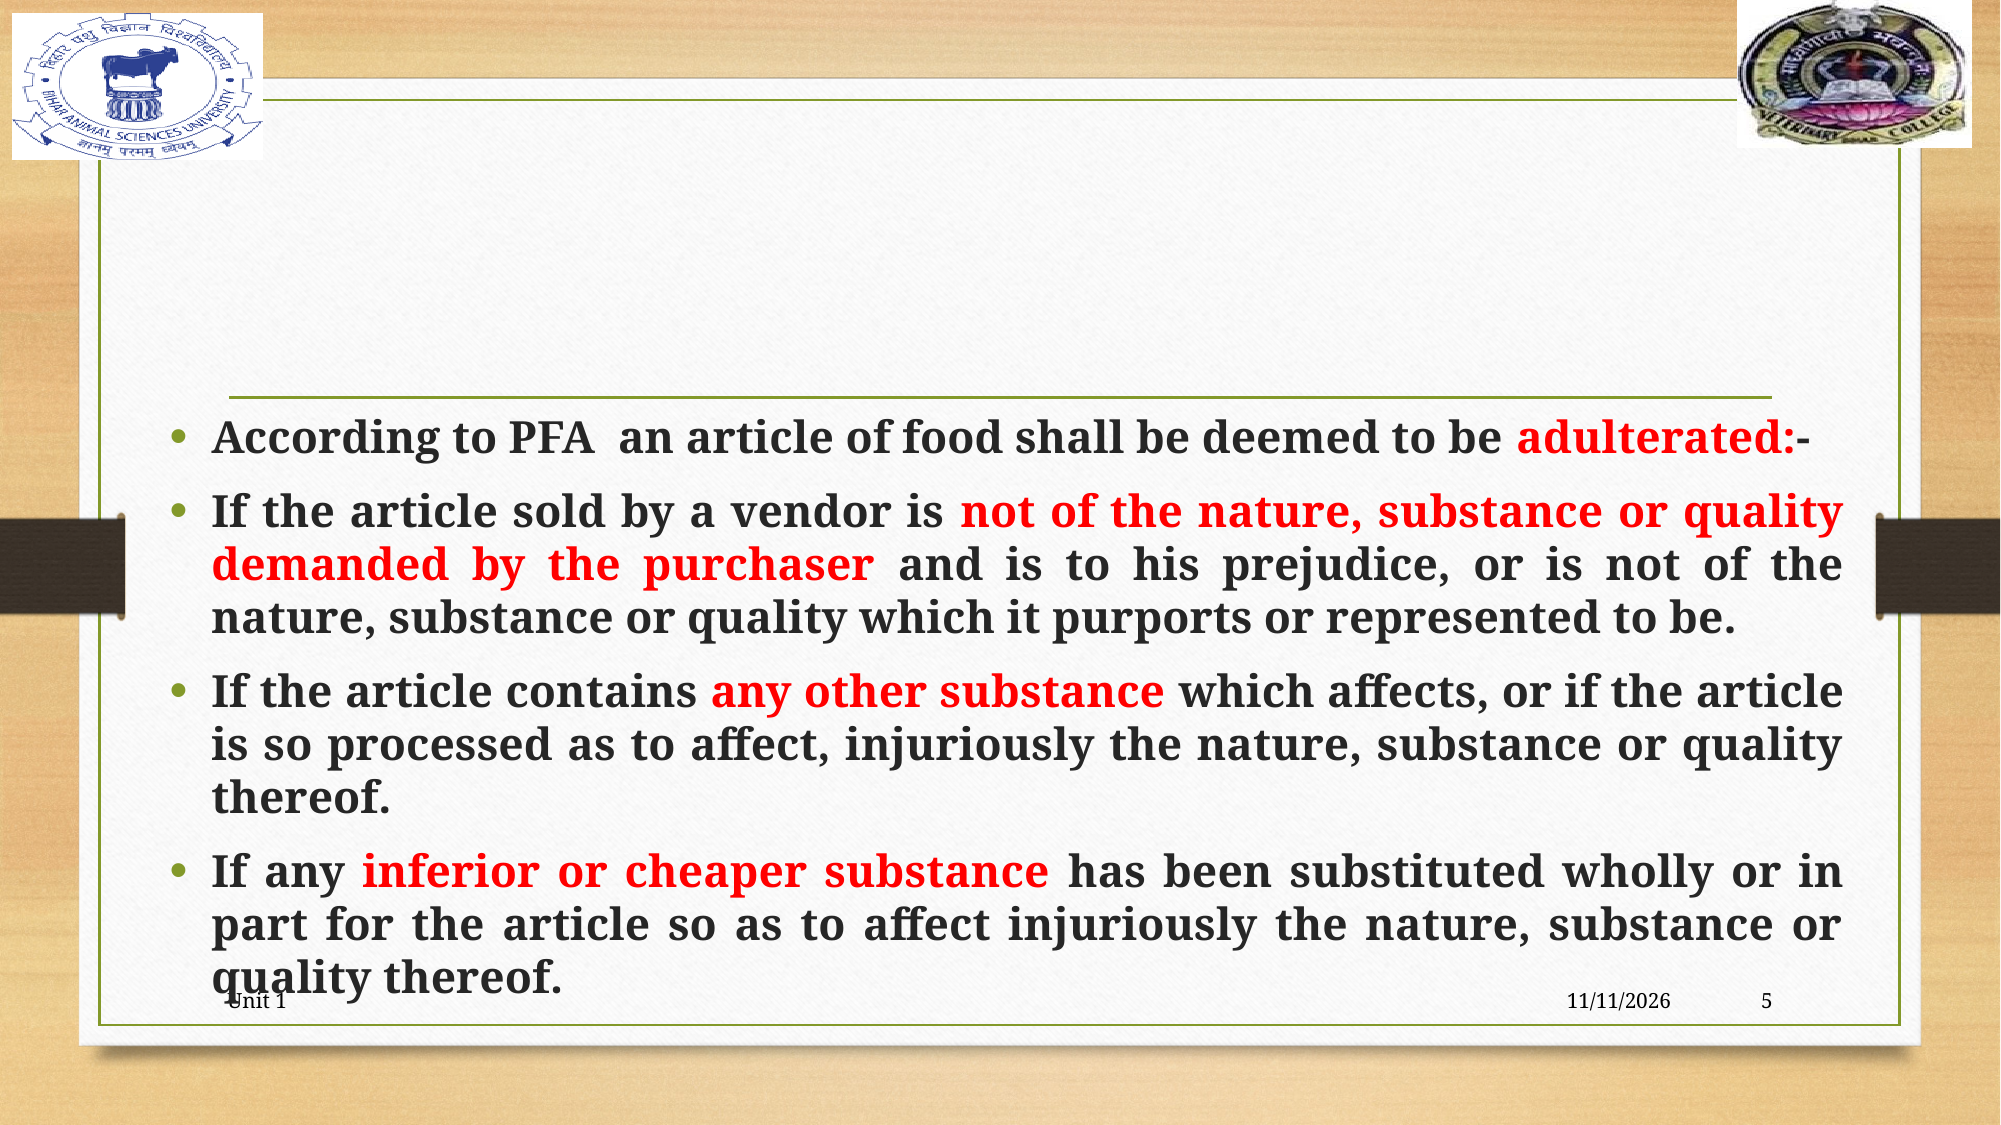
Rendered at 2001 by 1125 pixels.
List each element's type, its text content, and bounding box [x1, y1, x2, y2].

list According to PFA an article of food shall be deemed to be adulterated:- If the article sold by a vendor is not of the nature, substance or quality demanded by the purchaser and is to his prejudice, or is not of the nature, substance or quality which it purports or represented to be. If the article contains any other substance which affects, or if the article is so processed as to affect, injuriously the nature, substance or quality thereof. If any inferior or cheaper substance has been substituted wholly or in part for the article so as to affect injuriously the nature, substance or quality thereof. [154, 402, 1861, 1019]
footer Unit 1 [212, 979, 1411, 1025]
slide_number 5 [1698, 979, 1788, 1025]
picture [0, 0, 2001, 1125]
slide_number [1423, 979, 1686, 1025]
